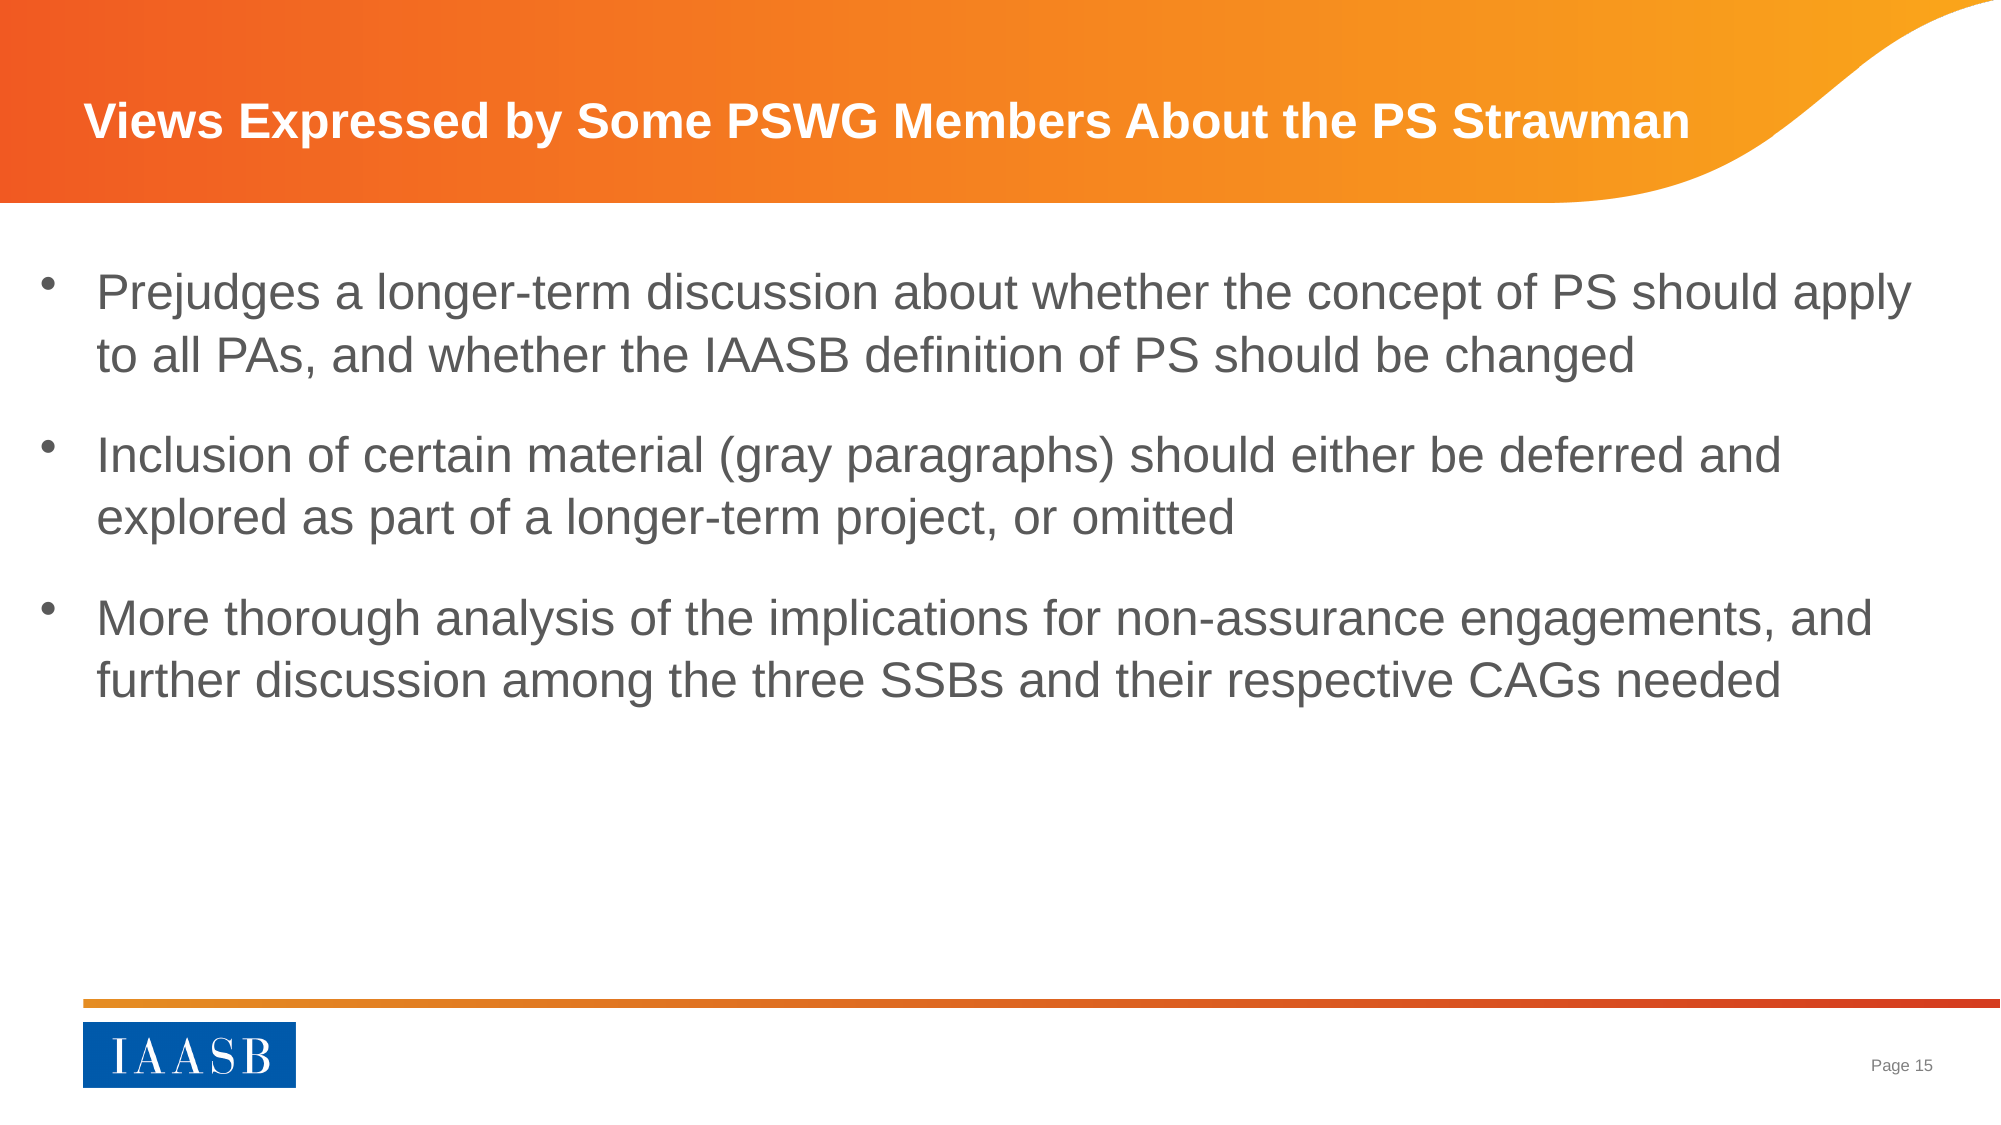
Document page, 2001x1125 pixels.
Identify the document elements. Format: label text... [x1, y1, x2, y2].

picture [0, 0, 1996, 203]
picture [83, 1022, 296, 1088]
title Views Expressed by Some PSWG Members About the PS Strawman [83, 75, 1734, 163]
list Prejudges a longer-term discussion about whether the concept of PS should apply to all PAs, and whether the IAASB definition of PS should be changed Inclusion of certain material (gray paragraphs) should either be deferred and explored as part of a longer-term project, or omitted More thorough analysis of the implications for non-assurance engagements, and further discussion among the three SSBs and their respective CAGs needed [24, 249, 1963, 963]
